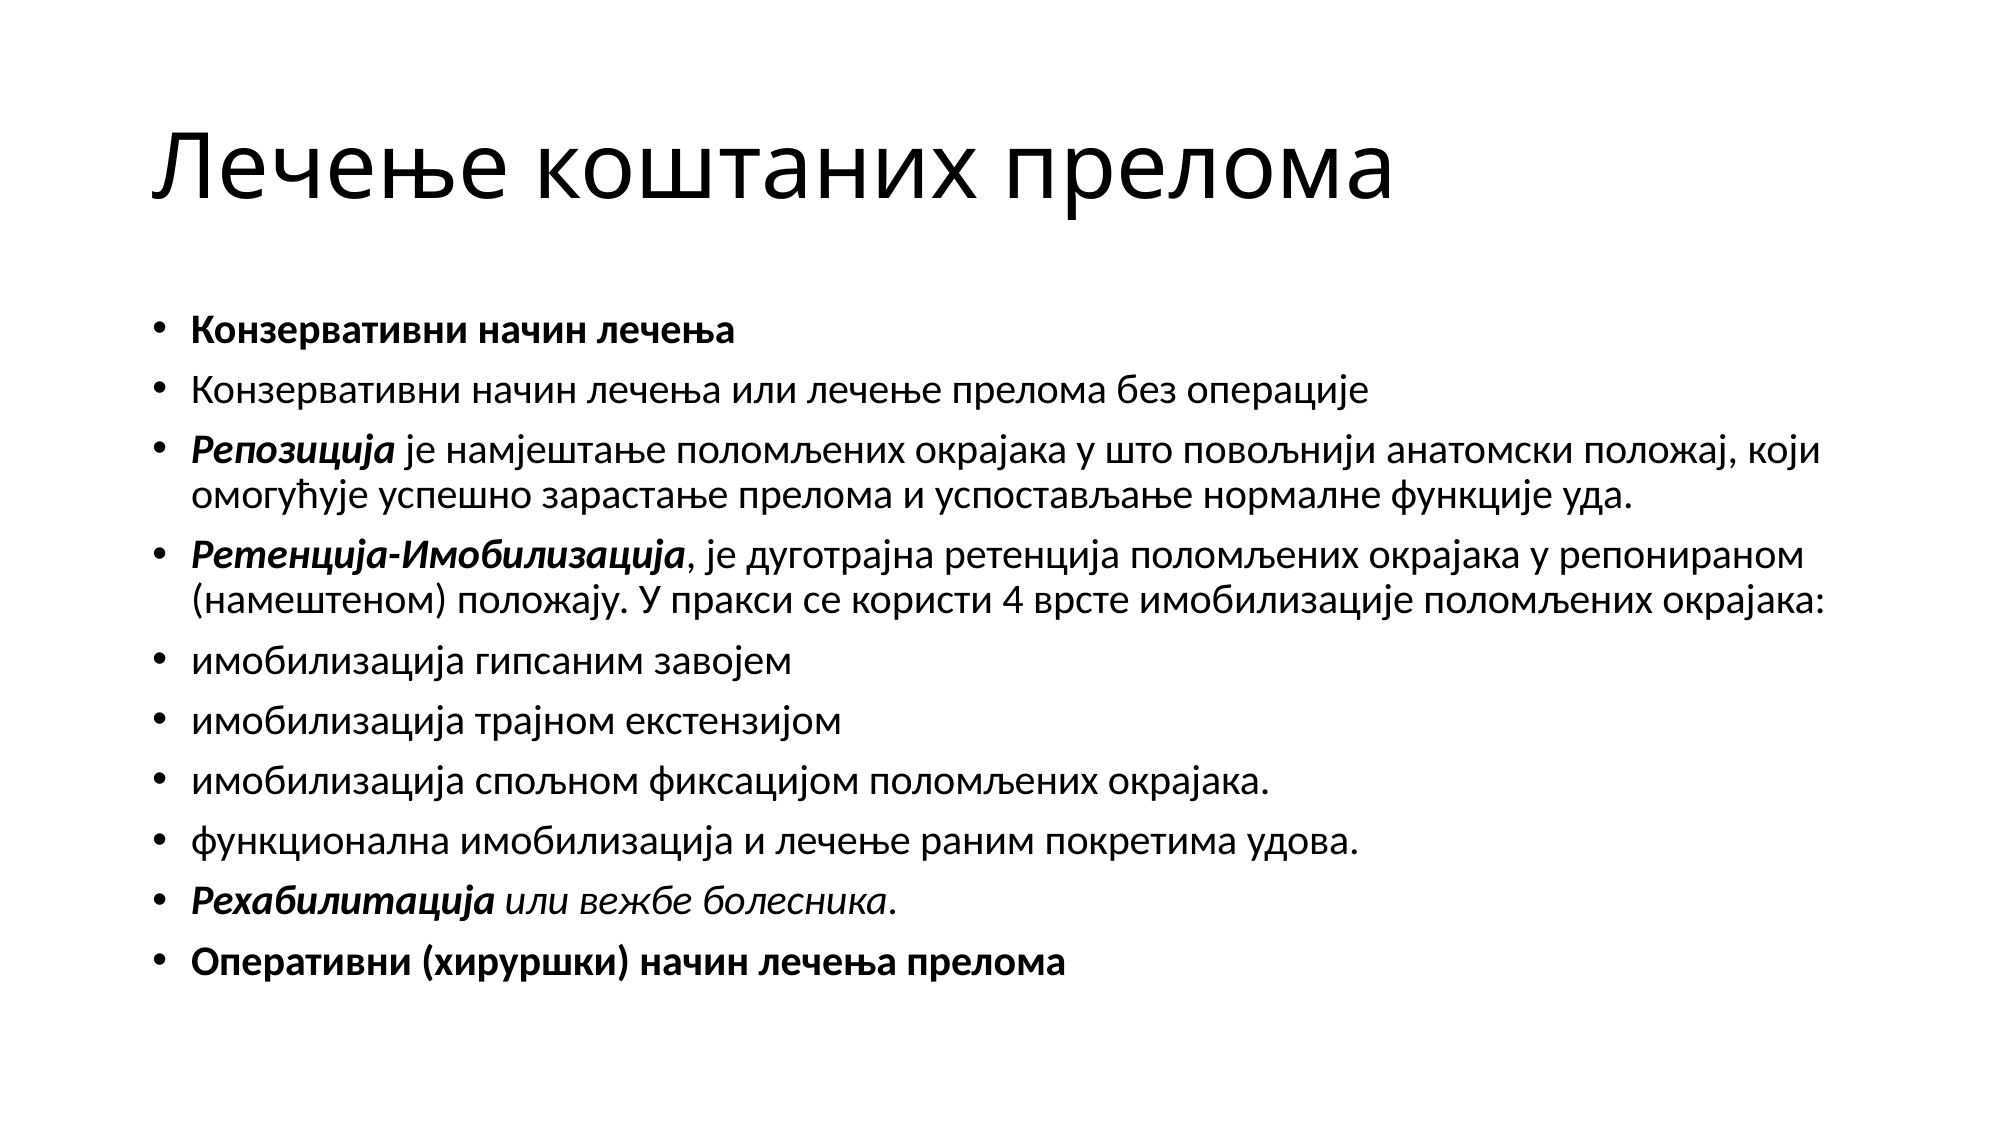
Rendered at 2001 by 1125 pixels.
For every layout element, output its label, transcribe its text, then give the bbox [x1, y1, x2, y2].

list Конзервативни начин лечења Конзервативни начин лечења или лечење прелома без операције Репозиција је намјештање поломљених окрајака у што повољнији анатомски положај, који омогућује успешно зарастање прелома и успостављање нормалне функције уда. Ретенција-Имобилизација, је дуготрајна ретенција поломљених окрајака у репонираном (намештеном) положају. У пракси се користи 4 врсте имобилизације поломљених окрајака: имобилизација гипсаним завојем имобилизација трајном екстензијом имобилизација спољном фиксацијом поломљених окрајака. функционална имобилизација и лечење раним покретима удова. Рехабилитација или вежбе болесника. Оперативни (хируршки) начин лечења прелома [137, 299, 1863, 1014]
title Лечење коштаних прелома [137, 59, 1863, 278]
